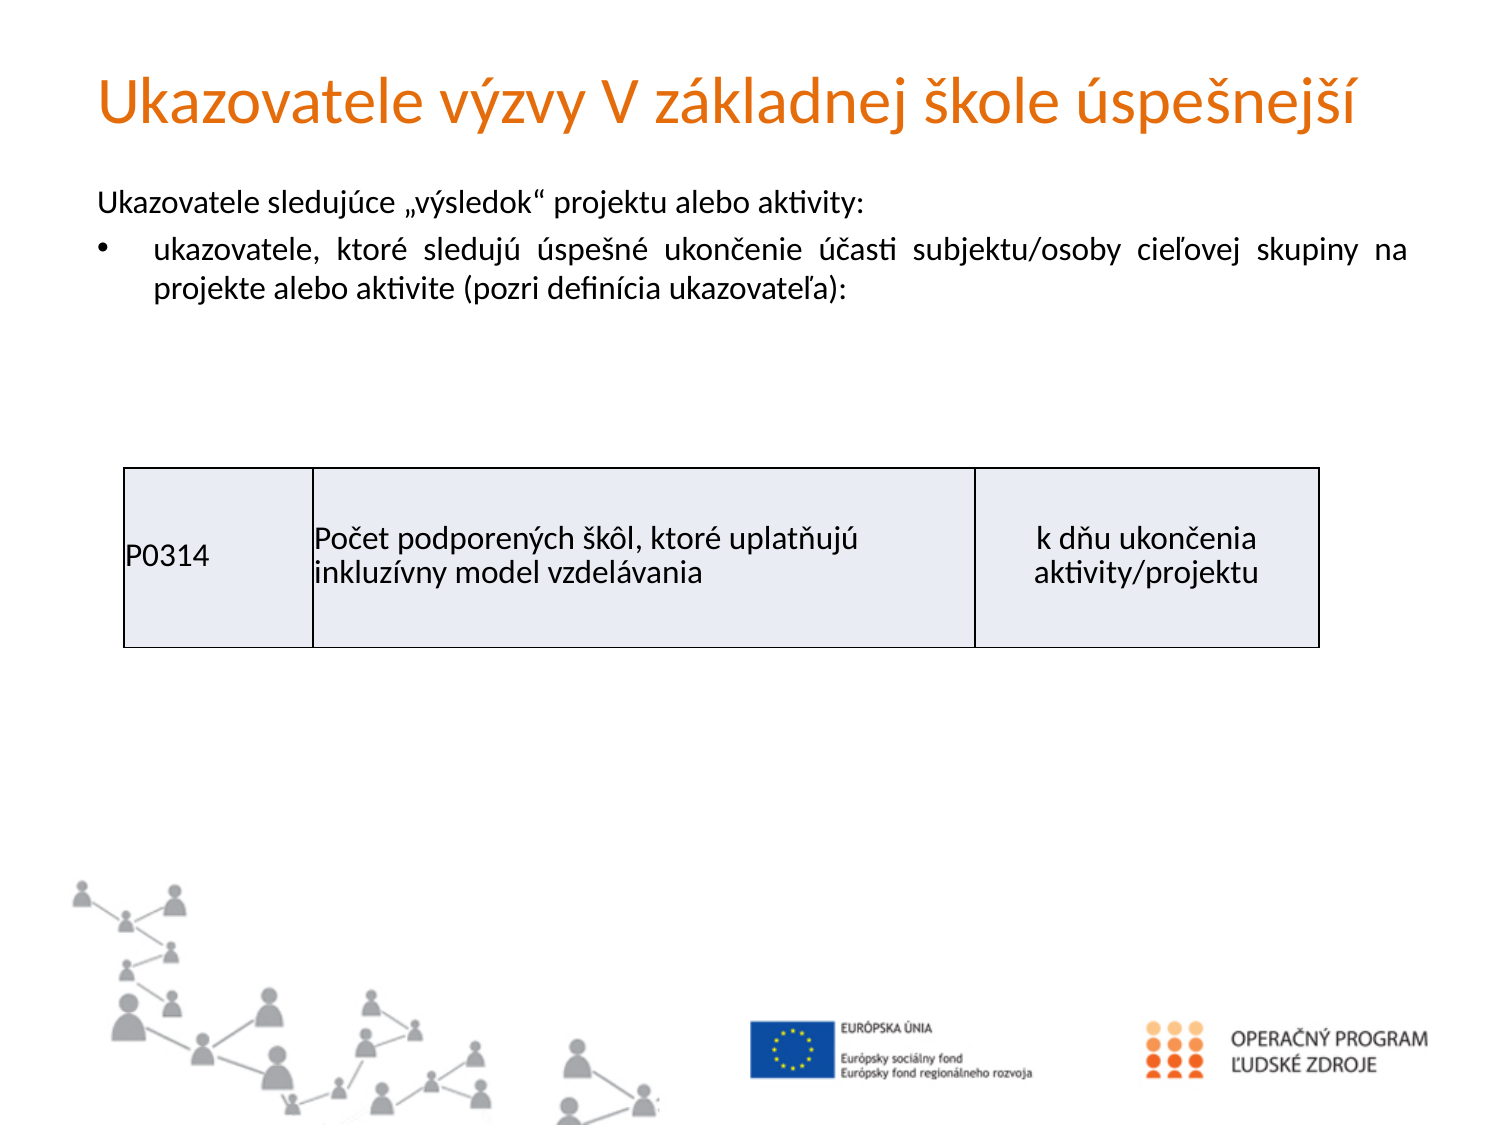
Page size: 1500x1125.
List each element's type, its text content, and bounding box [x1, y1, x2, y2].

table_header P0314 [125, 469, 312, 647]
list Ukazovatele sledujúce „výsledok“ projektu alebo aktivity: ukazovatele, ktoré sledujú úspešné ukončenie účasti subjektu/osoby cieľovej skupiny na projekte alebo aktivite (pozri definícia ukazovateľa): [81, 172, 1426, 988]
title Ukazovatele výzvy V základnej škole úspešnejší [81, 44, 1426, 150]
table_header Počet podporených škôl, ktoré uplatňujú inkluzívny model vzdelávania [314, 469, 974, 647]
picture [0, 0, 1500, 1125]
table_header k dňu ukončenia aktivity/projektu [976, 469, 1318, 647]
